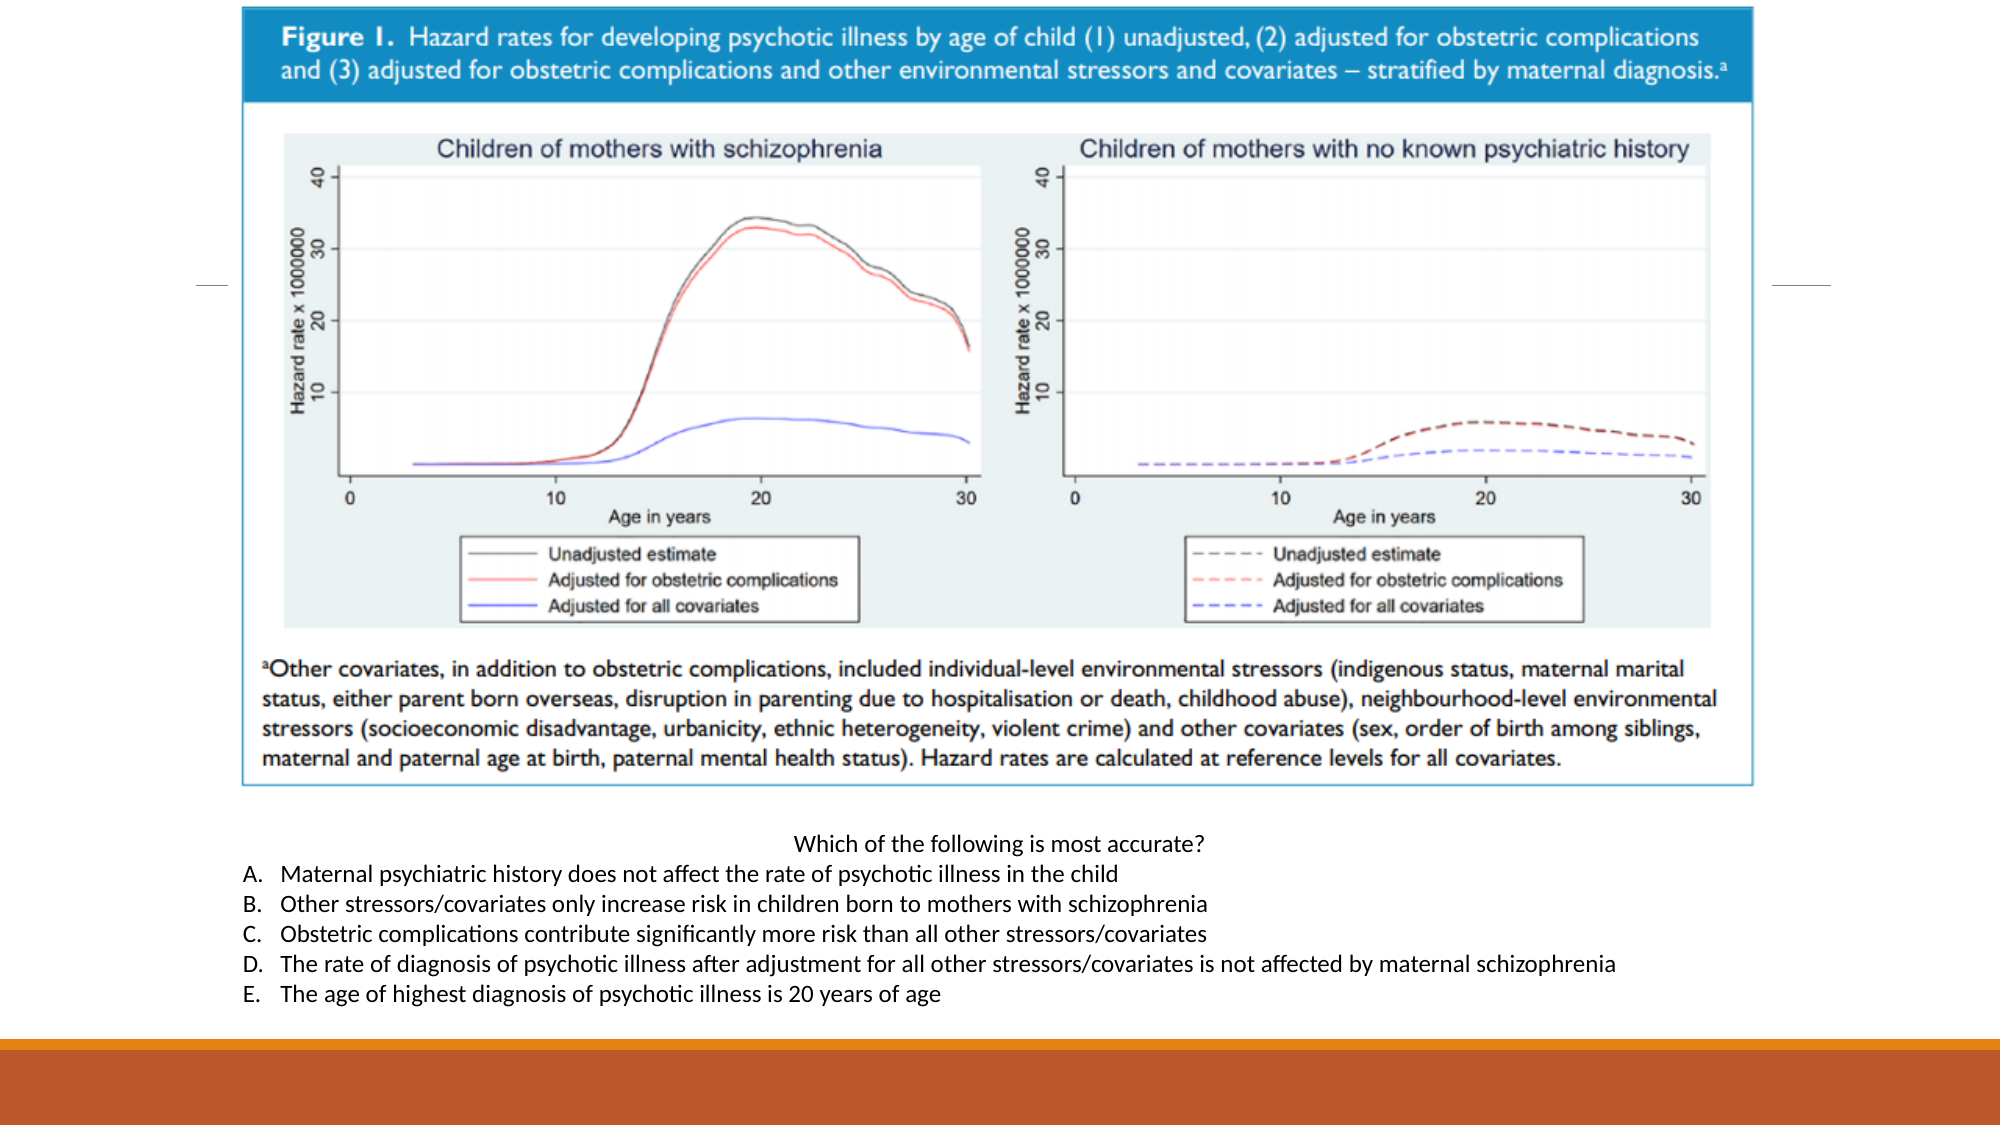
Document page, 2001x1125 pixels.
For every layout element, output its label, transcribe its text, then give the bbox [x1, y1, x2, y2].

text_box Which of the following is most accurate? Maternal psychiatric history does not affect the rate of psychotic illness in the child Other stressors/covariates only increase risk in children born to mothers with schizophrenia Obstetric complications contribute significantly more risk than all other stressors/covariates The rate of diagnosis of psychotic illness after adjustment for all other stressors/covariates is not affected by maternal schizophrenia The age of highest diagnosis of psychotic illness is 20 years of age [228, 820, 1772, 1015]
picture [227, 0, 1773, 803]
